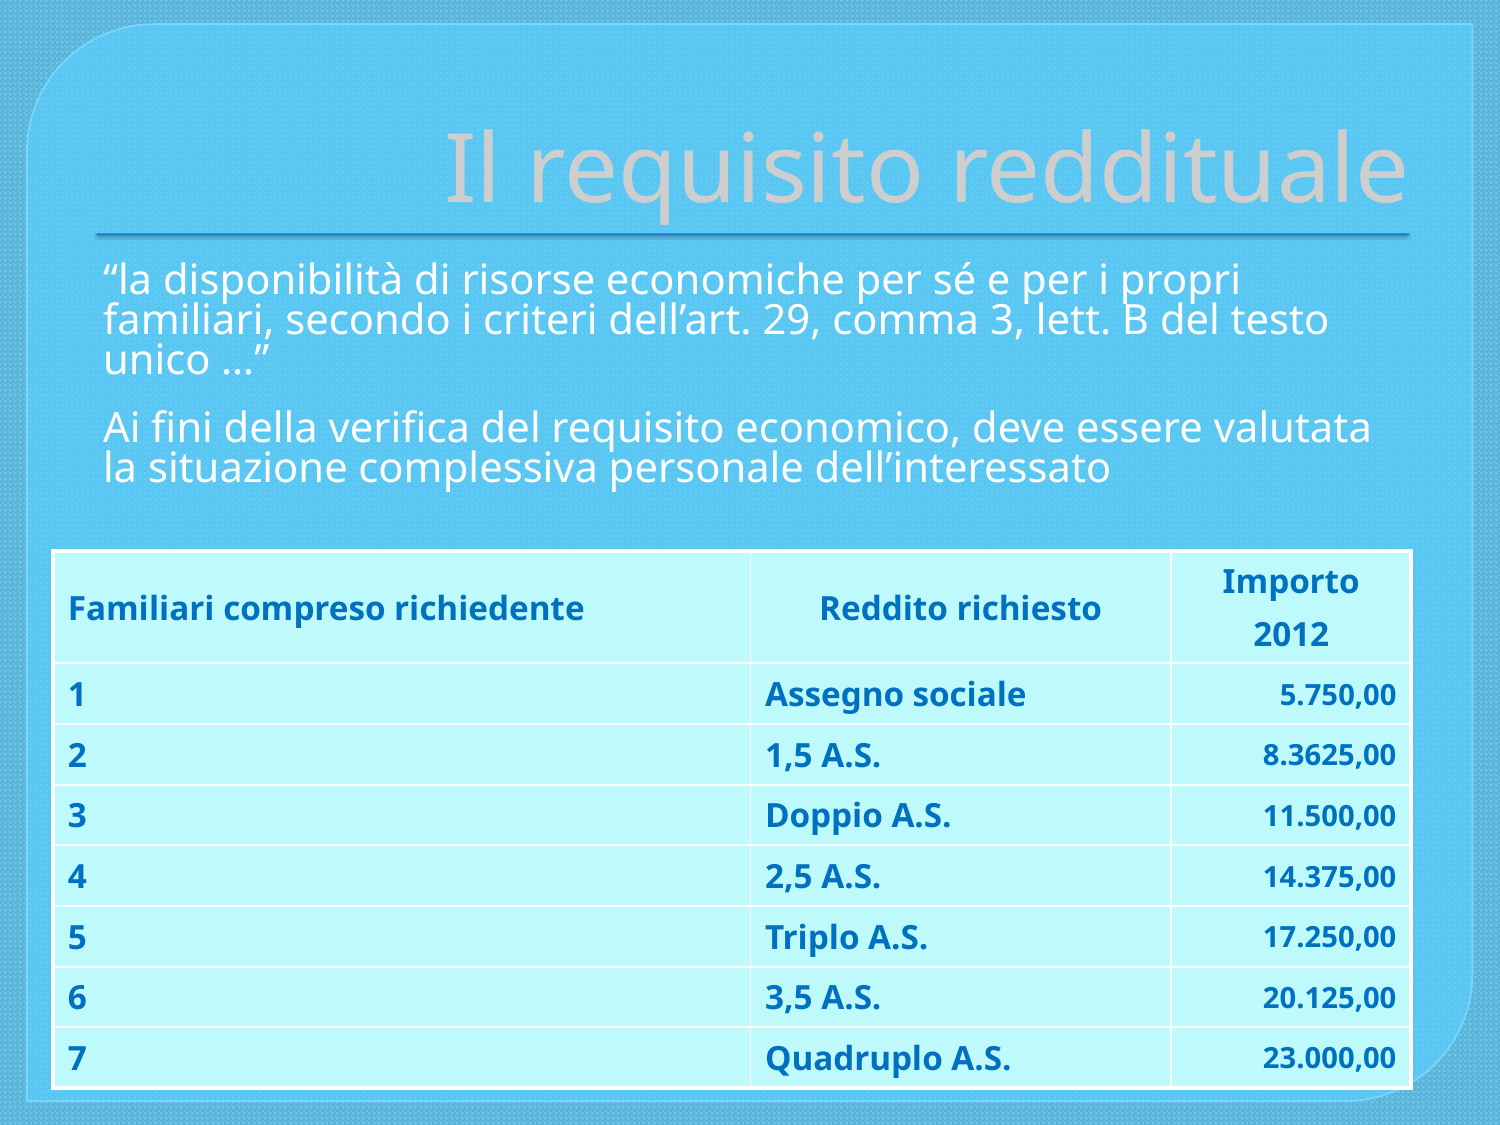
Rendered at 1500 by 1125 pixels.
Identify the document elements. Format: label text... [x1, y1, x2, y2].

table_cell 4 [55, 846, 750, 905]
table_cell 17.250,00 [1172, 907, 1409, 966]
title Il requisito reddituale [75, 41, 1425, 229]
table_cell Doppio A.S. [751, 786, 1170, 844]
table_header Familiari compreso richiedente [55, 553, 750, 662]
table_cell 20.125,00 [1172, 968, 1409, 1026]
table_cell 2 [55, 725, 750, 784]
table_header Reddito richiesto [751, 553, 1170, 662]
table_cell 1 [55, 664, 750, 723]
table_cell 11.500,00 [1172, 786, 1409, 844]
table_cell 6 [55, 968, 750, 1026]
table_cell 23.000,00 [1172, 1028, 1409, 1086]
table_cell 3,5 A.S. [751, 968, 1170, 1026]
table_cell 2,5 A.S. [751, 846, 1170, 905]
table_cell 14.375,00 [1172, 846, 1409, 905]
table_cell 1,5 A.S. [751, 725, 1170, 784]
table_cell 5.750,00 [1172, 664, 1409, 723]
table_header Importo 2012 [1172, 553, 1409, 662]
table_cell 3 [55, 786, 750, 844]
table_cell 5 [55, 907, 750, 966]
table_cell Quadruplo A.S. [751, 1028, 1170, 1086]
table_cell Triplo A.S. [751, 907, 1170, 966]
table_cell 7 [55, 1028, 750, 1086]
table_cell Assegno sociale [751, 664, 1170, 723]
table_cell 8.3625,00 [1172, 725, 1409, 784]
text_box “la disponibilità di risorse economiche per sé e per i propri familiari, secondo i criteri dell’art. 29, comma 3, lett. B del testo unico …” Ai fini della verifica del requisito economico, deve essere valutata la situazione complessiva personale dell’interessato [88, 255, 1424, 498]
